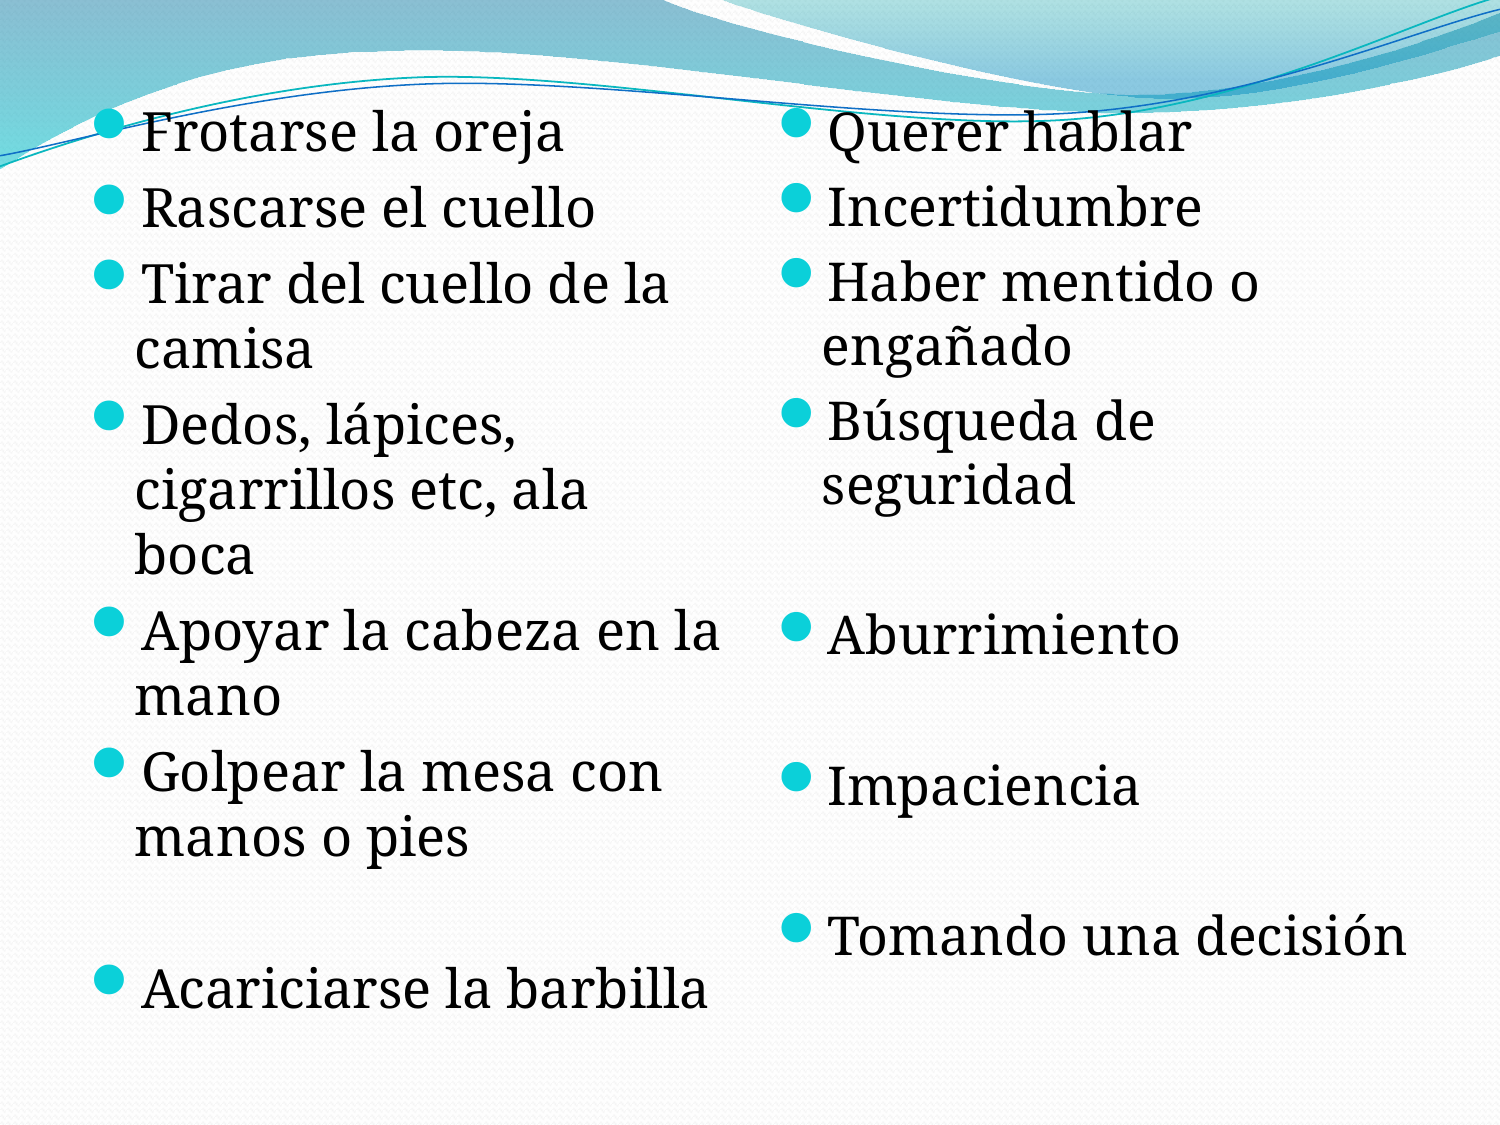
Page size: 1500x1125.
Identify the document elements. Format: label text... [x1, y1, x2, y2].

list Frotarse la oreja Rascarse el cuello Tirar del cuello de la camisa Dedos, lápices, cigarrillos etc, ala boca Apoyar la cabeza en la mano Golpear la mesa con manos o pies Acariciarse la barbilla [75, 90, 738, 1043]
list Querer hablar Incertidumbre Haber mentido o engañado Búsqueda de seguridad Aburrimiento Impaciencia Tomando una decisión [762, 90, 1425, 1043]
